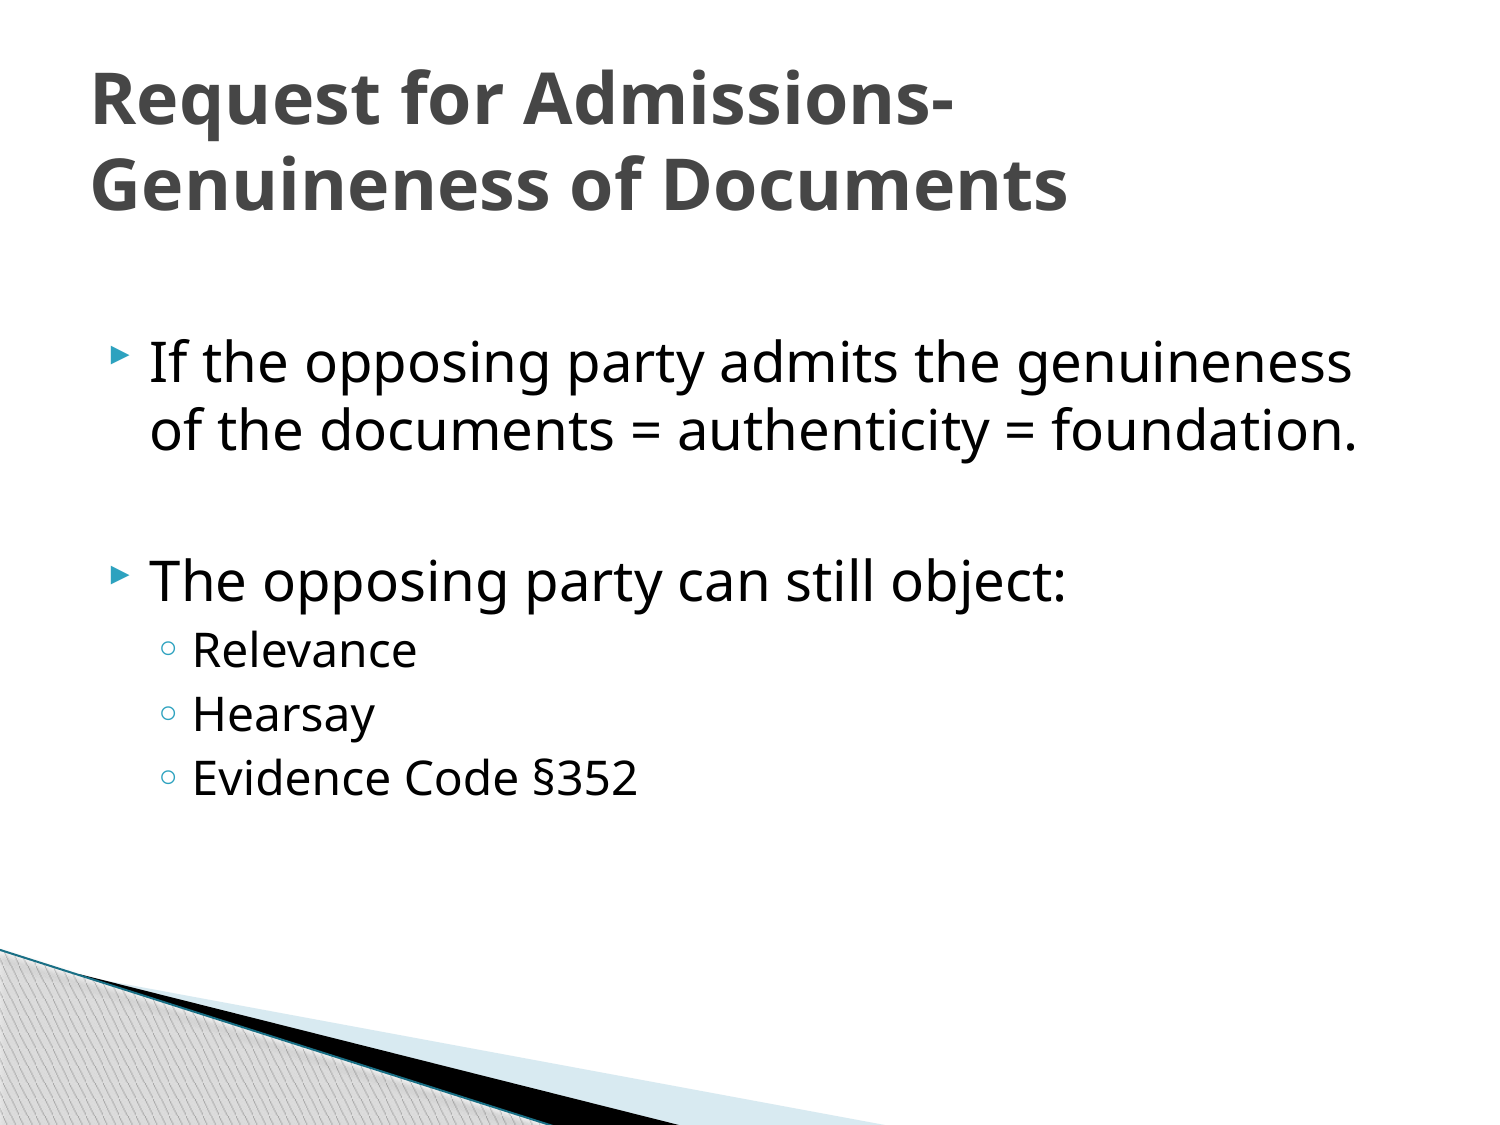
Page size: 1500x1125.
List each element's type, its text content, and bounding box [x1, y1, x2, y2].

list If the opposing party admits the genuineness of the documents = authenticity = foundation. The opposing party can still object: Relevance Hearsay Evidence Code §352 [75, 243, 1425, 986]
title Request for Admissions- Genuineness of Documents [75, 45, 1425, 233]
